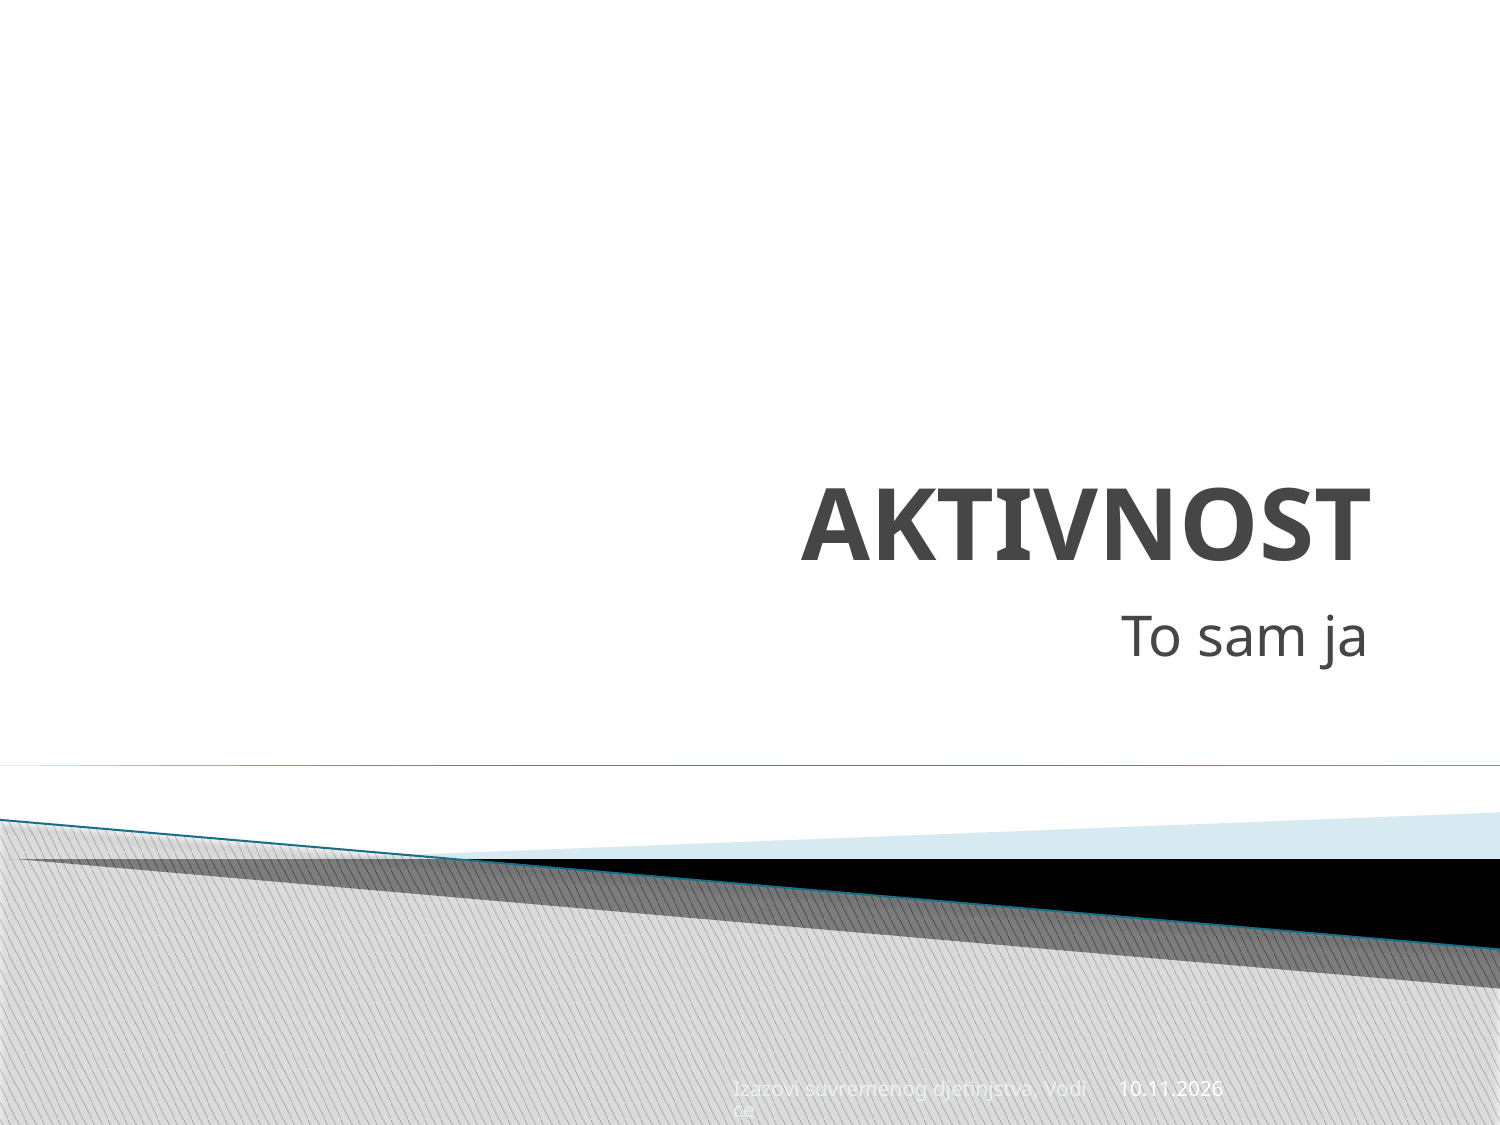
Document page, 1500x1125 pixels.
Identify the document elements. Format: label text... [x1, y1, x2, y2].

picture [5, 859, 1500, 989]
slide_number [1105, 1051, 1419, 1112]
subtitle To sam ja [112, 592, 1388, 790]
title AKTIVNOST [112, 287, 1388, 588]
footer Izazovi suvremenog djetinjstva, Vodice [718, 1051, 1105, 1112]
